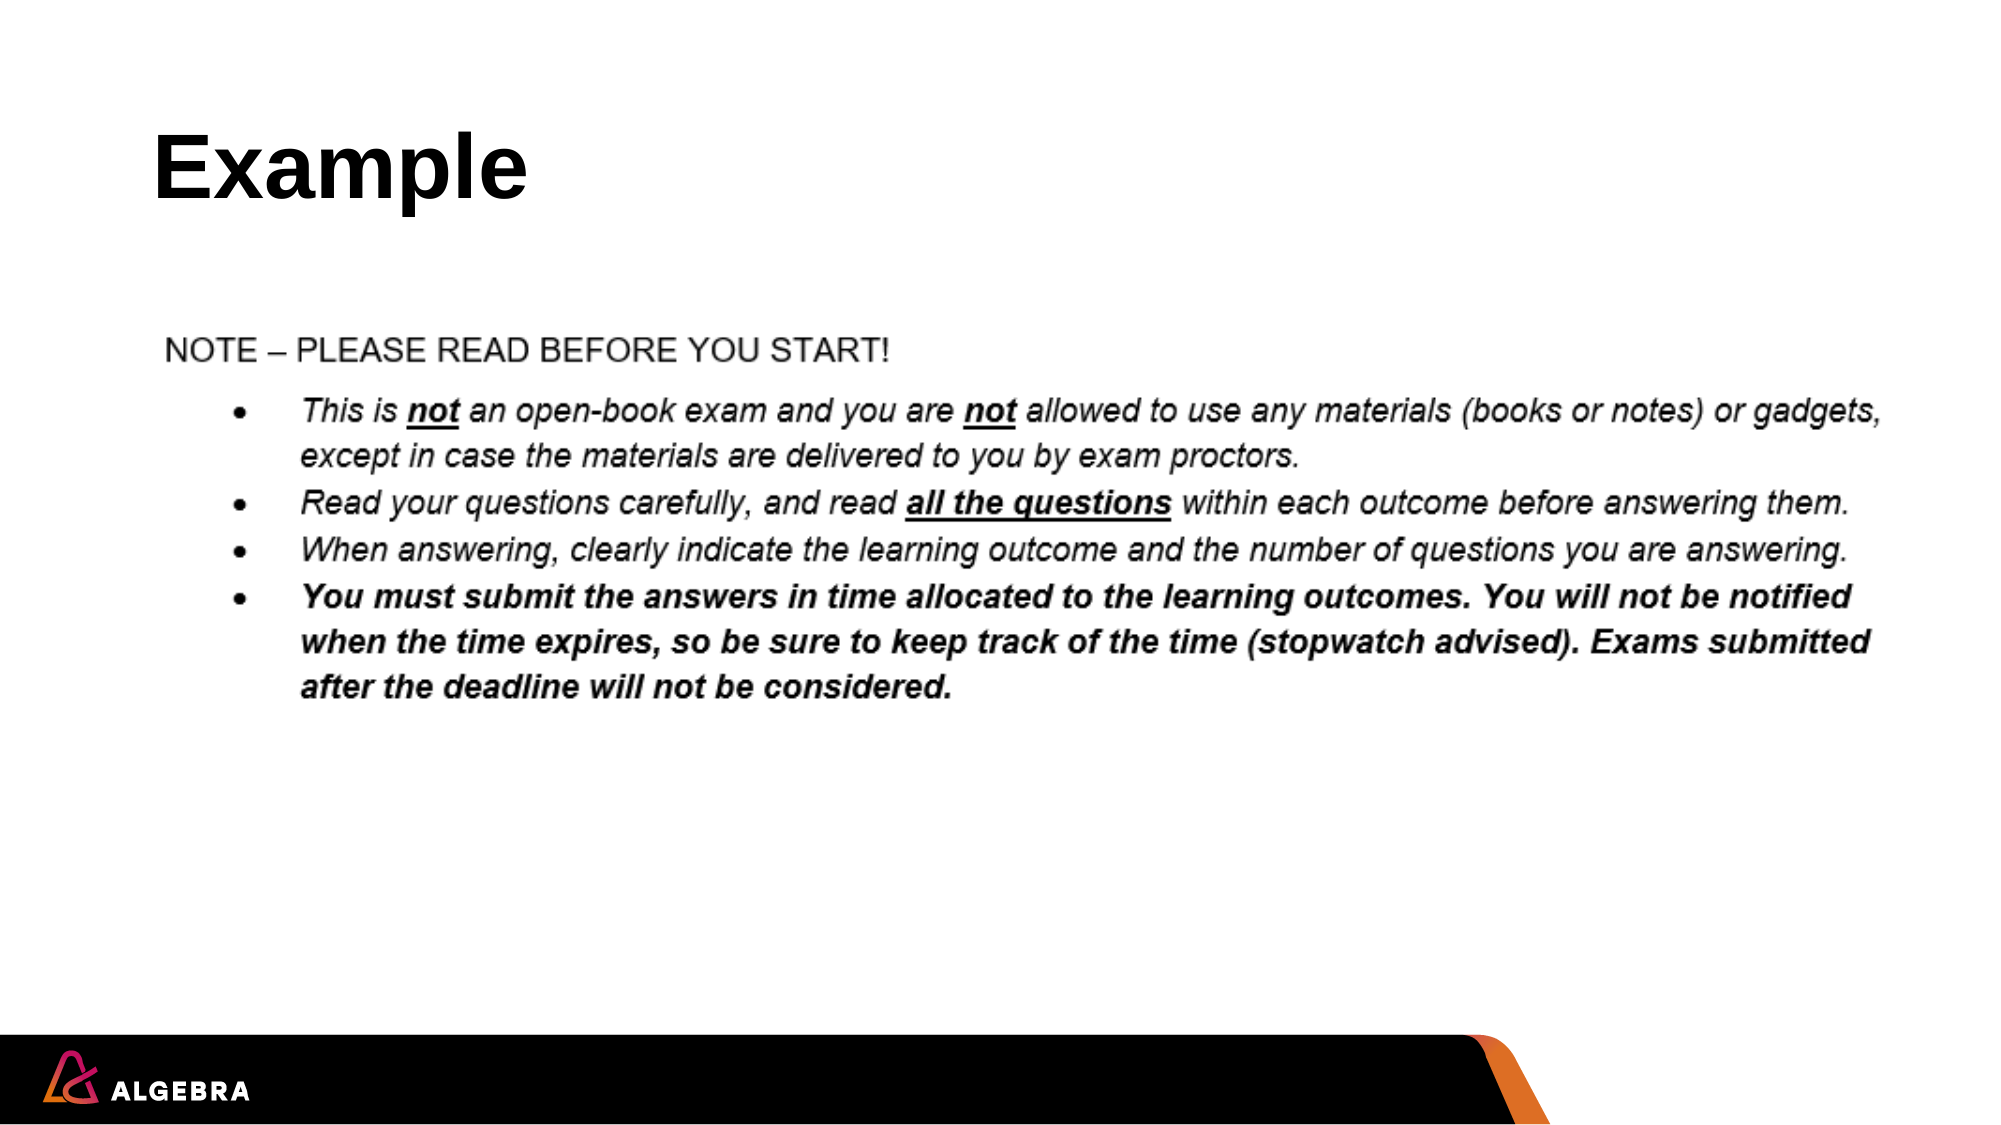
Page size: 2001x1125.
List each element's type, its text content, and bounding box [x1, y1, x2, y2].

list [137, 304, 1912, 727]
title Example [137, 59, 1863, 278]
picture [0, 1034, 1733, 1125]
